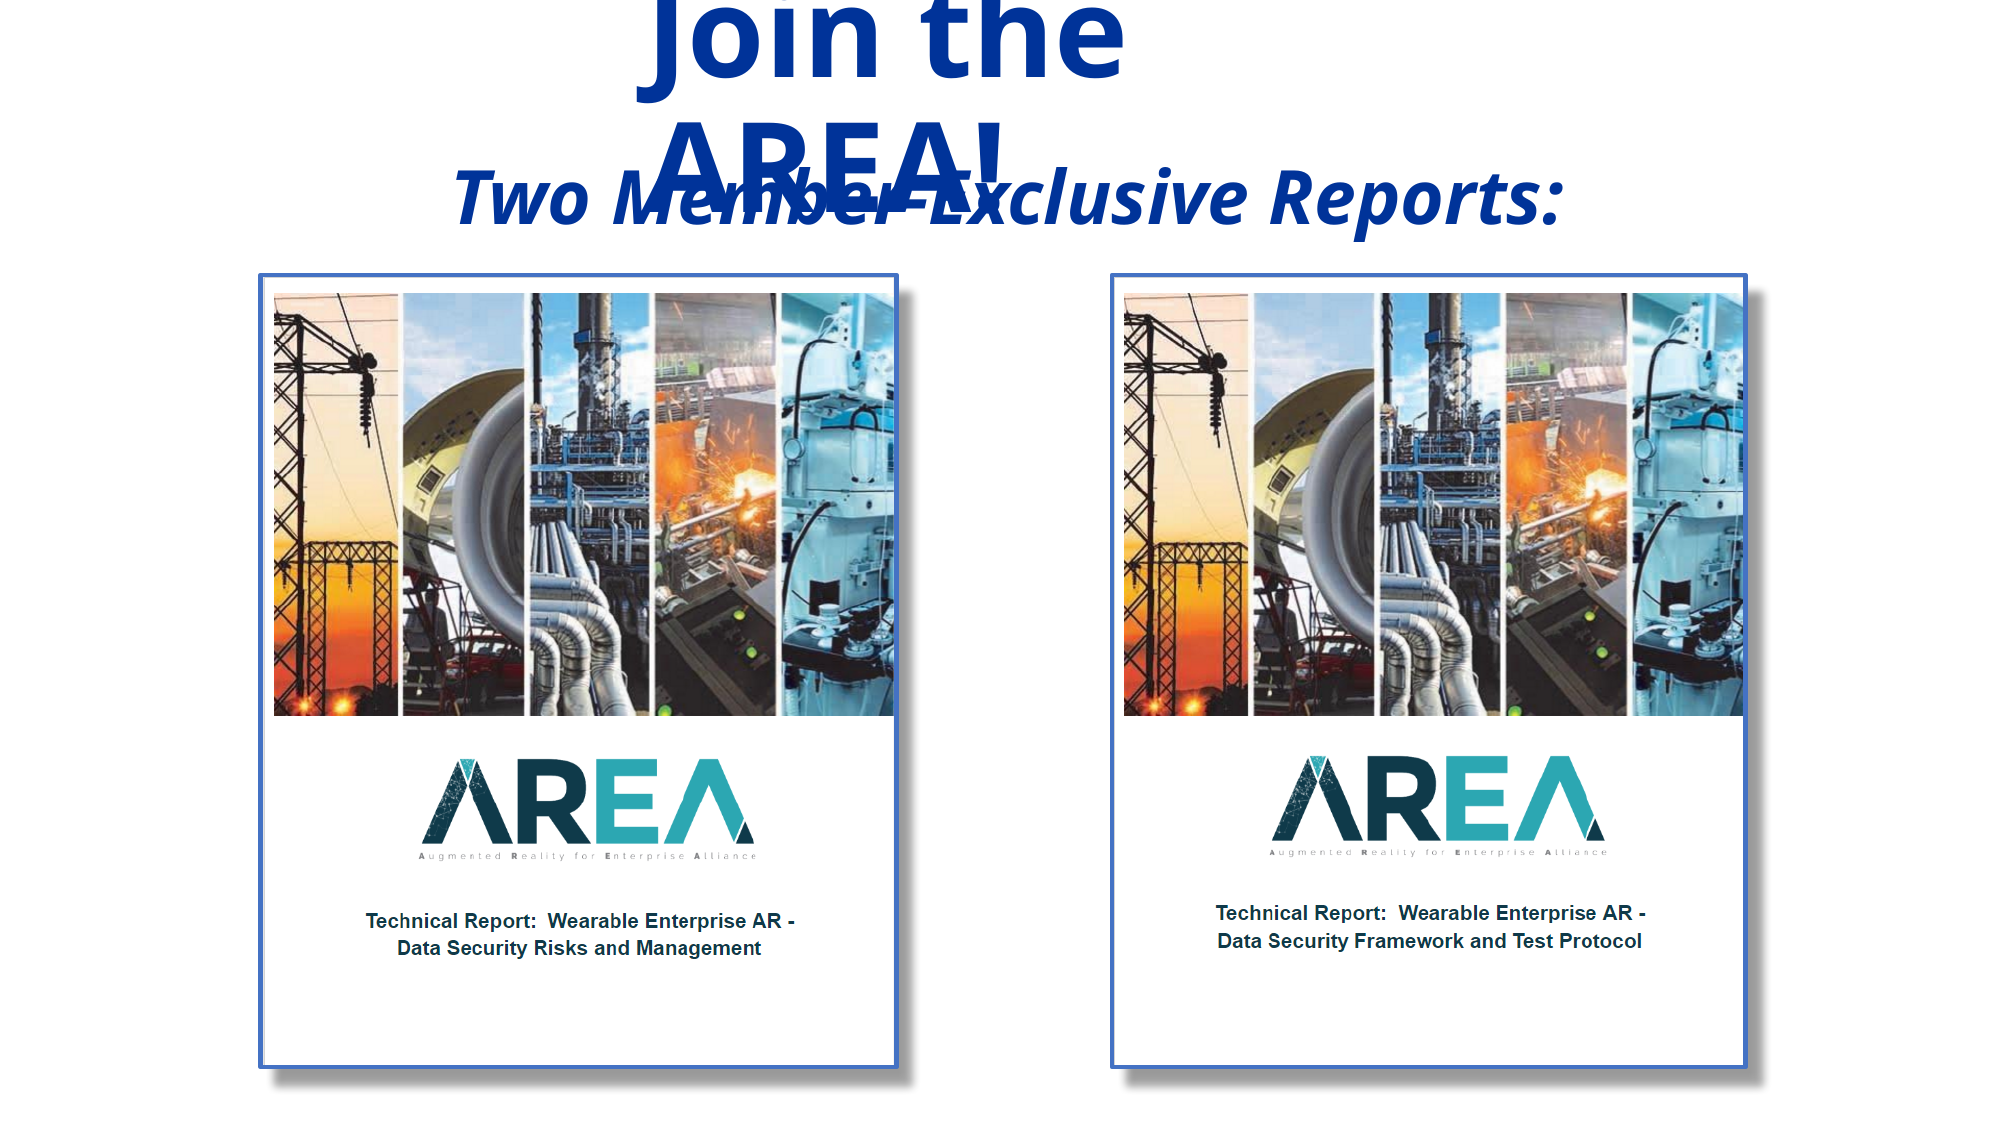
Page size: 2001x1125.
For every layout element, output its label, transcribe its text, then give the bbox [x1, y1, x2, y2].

picture [262, 277, 894, 1065]
title Join the AREA! [631, 68, 1429, 141]
picture [1114, 277, 1744, 1065]
text_box Two Member-Exclusive Reports: [346, 164, 1670, 237]
